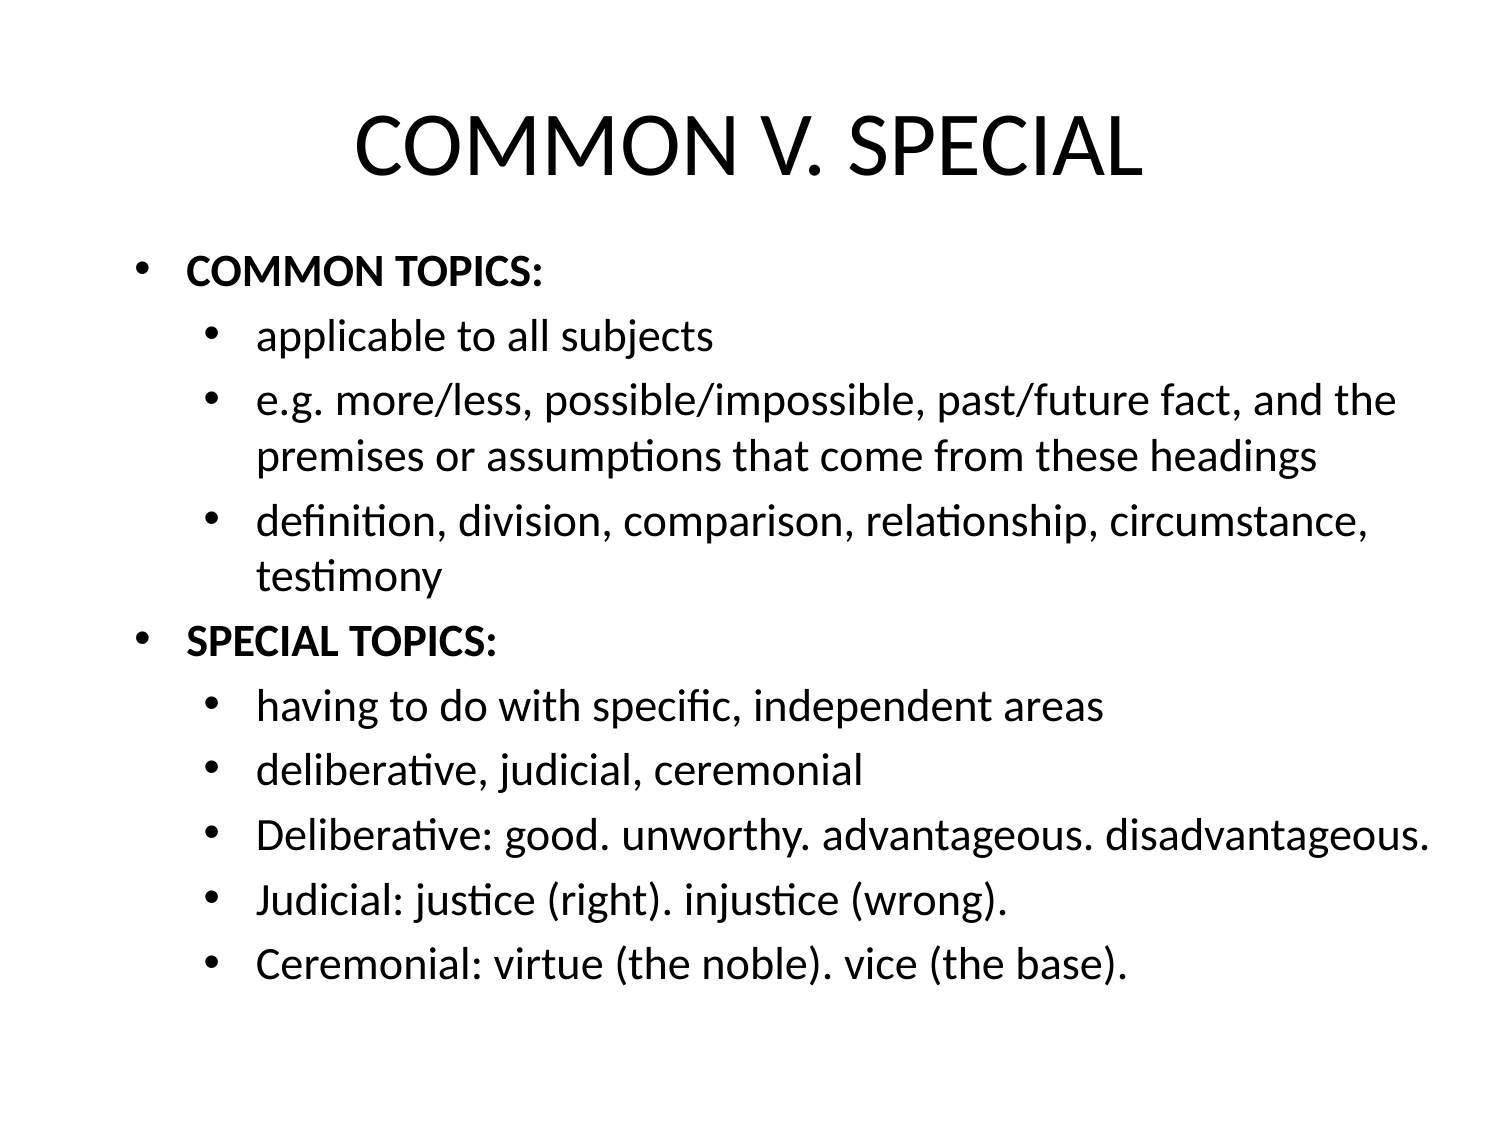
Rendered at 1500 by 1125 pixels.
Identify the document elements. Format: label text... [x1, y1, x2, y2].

title COMMON V. SPECIAL [75, 45, 1425, 232]
text_box COMMON TOPICS: applicable to all subjects e.g. more/less, possible/impossible, past/future fact, and the premises or assumptions that come from these headings definition, division, comparison, relationship, circumstance, testimony SPECIAL TOPICS: having to do with specific, independent areas deliberative, judicial, ceremonial Deliberative: good. unworthy. advantageous. disadvantageous. Judicial: justice (right). injustice (wrong). Ceremonial: virtue (the noble). vice (the base). [49, 232, 1462, 1046]
